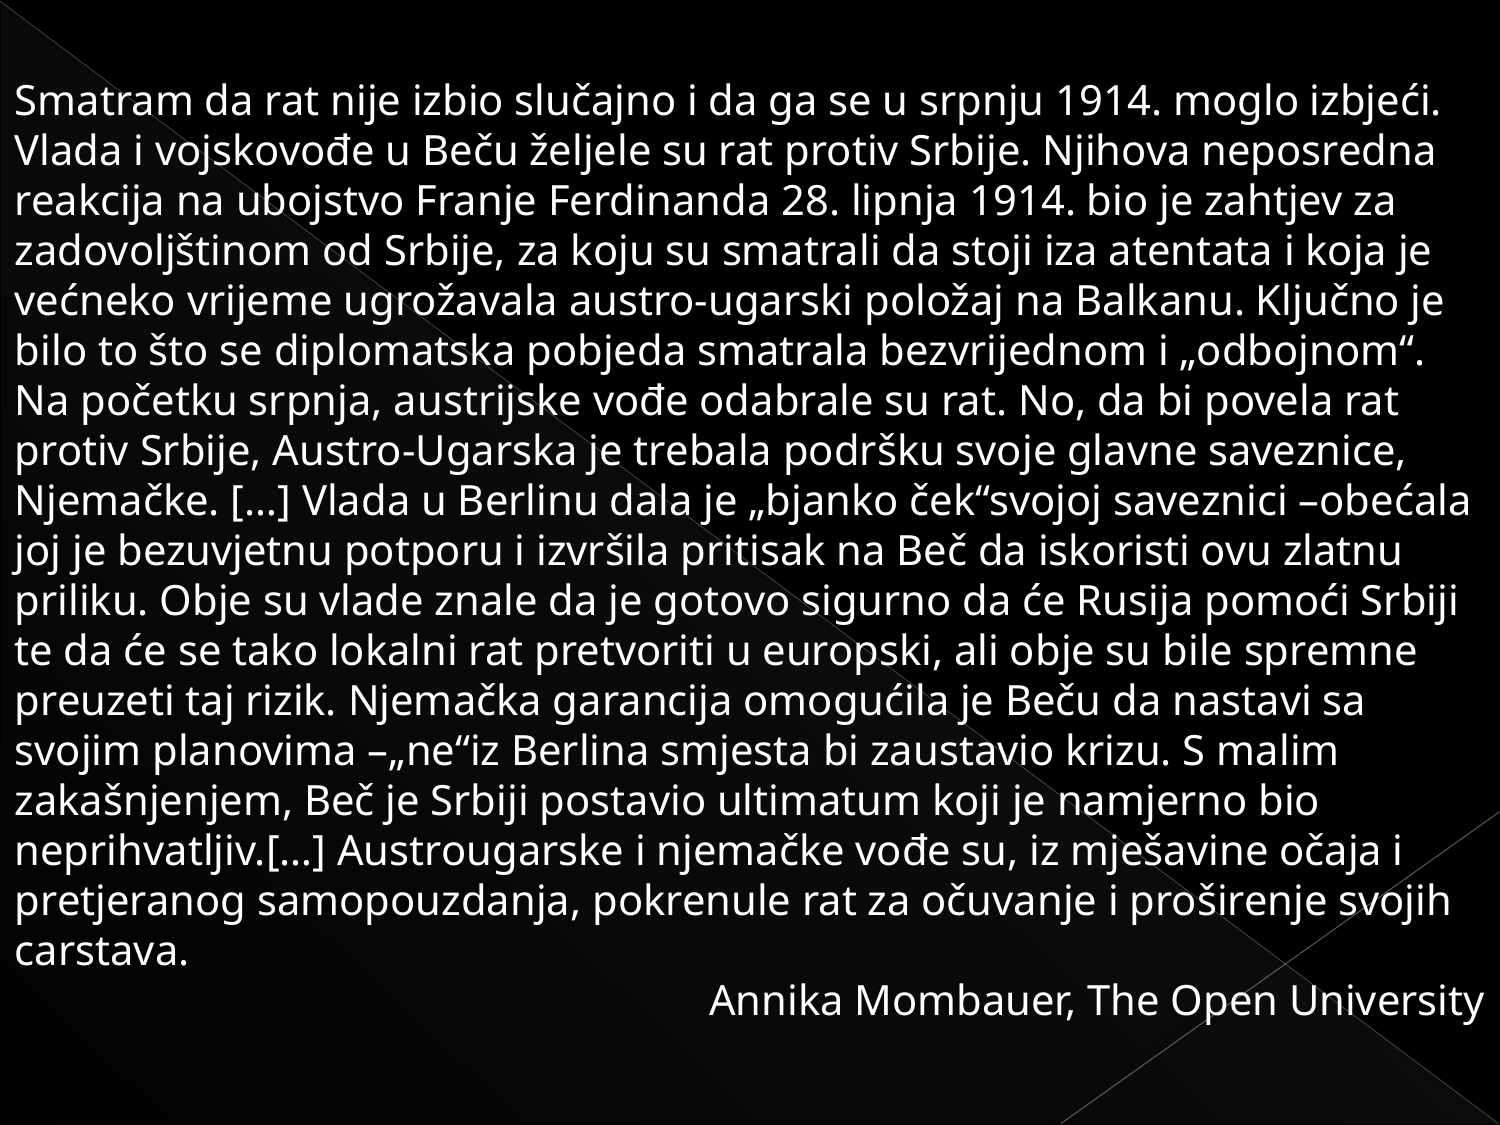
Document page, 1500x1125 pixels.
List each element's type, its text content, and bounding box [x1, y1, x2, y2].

text_box Smatram da rat nije izbio slučajno i da ga se u srpnju 1914. moglo izbjeći. Vlada i vojskovođe u Beču željele su rat protiv Srbije. Njihova neposredna reakcija na ubojstvo Franje Ferdinanda 28. lipnja 1914. bio je zahtjev za zadovoljštinom od Srbije, za koju su smatrali da stoji iza atentata i koja je većneko vrijeme ugrožavala austro-ugarski položaj na Balkanu. Ključno je bilo to što se diplomatska pobjeda smatrala bezvrijednom i „odbojnom“. Na početku srpnja, austrijske vođe odabrale su rat. No, da bi povela rat protiv Srbije, Austro-Ugarska je trebala podršku svoje glavne saveznice, Njemačke. […] Vlada u Berlinu dala je „bjanko ček“svojoj saveznici –obećala joj je bezuvjetnu potporu i izvršila pritisak na Beč da iskoristi ovu zlatnu priliku. Obje su vlade znale da je gotovo sigurno da će Rusija pomoći Srbiji te da će se tako lokalni rat pretvoriti u europski, ali obje su bile spremne preuzeti taj rizik. Njemačka garancija omogućila je Beču da nastavi sa svojim planovima –„ne“iz Berlina smjesta bi zaustavio krizu. S malim zakašnjenjem, Beč je Srbiji postavio ultimatum koji je namjerno bio neprihvatljiv.[…] Austrougarske i njemačke vođe su, iz mješavine očaja i pretjeranog samopouzdanja, pokrenule rat za očuvanje i proširenje svojih carstava. Annika Mombauer, The Open University [0, 66, 1500, 1125]
